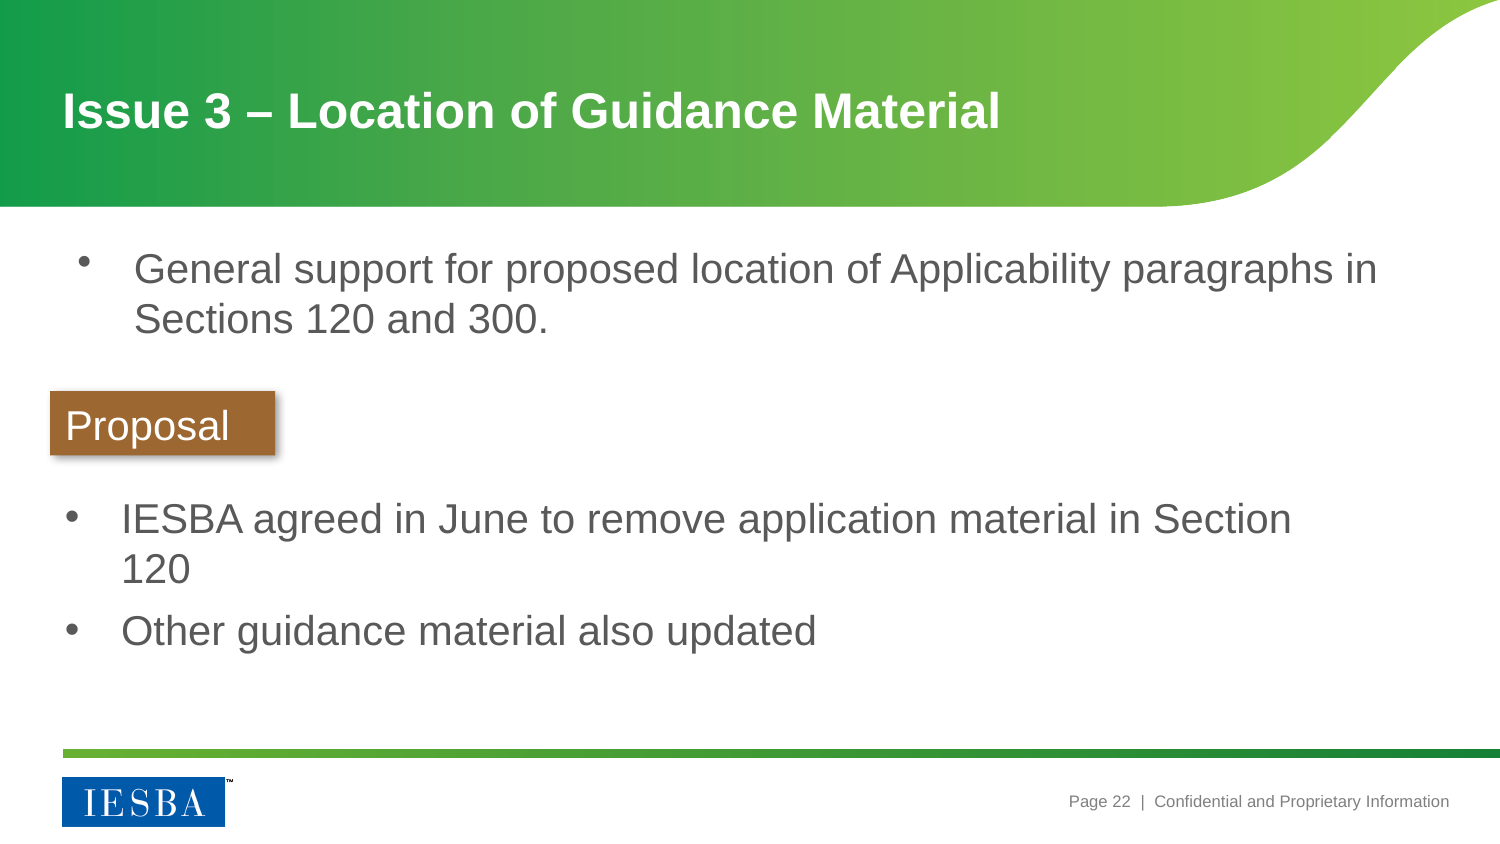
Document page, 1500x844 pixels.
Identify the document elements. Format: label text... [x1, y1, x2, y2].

title Issue 3 – Location of Guidance Material [62, 75, 1363, 142]
picture [0, 0, 1500, 207]
text_box IESBA agreed in June to remove application material in Section 120 Other guidance material also updated [49, 484, 1388, 662]
picture [62, 777, 233, 827]
text_box General support for proposed location of Applicability paragraphs in Sections 120 and 300. [62, 234, 1488, 392]
text_box Proposal [50, 391, 276, 456]
